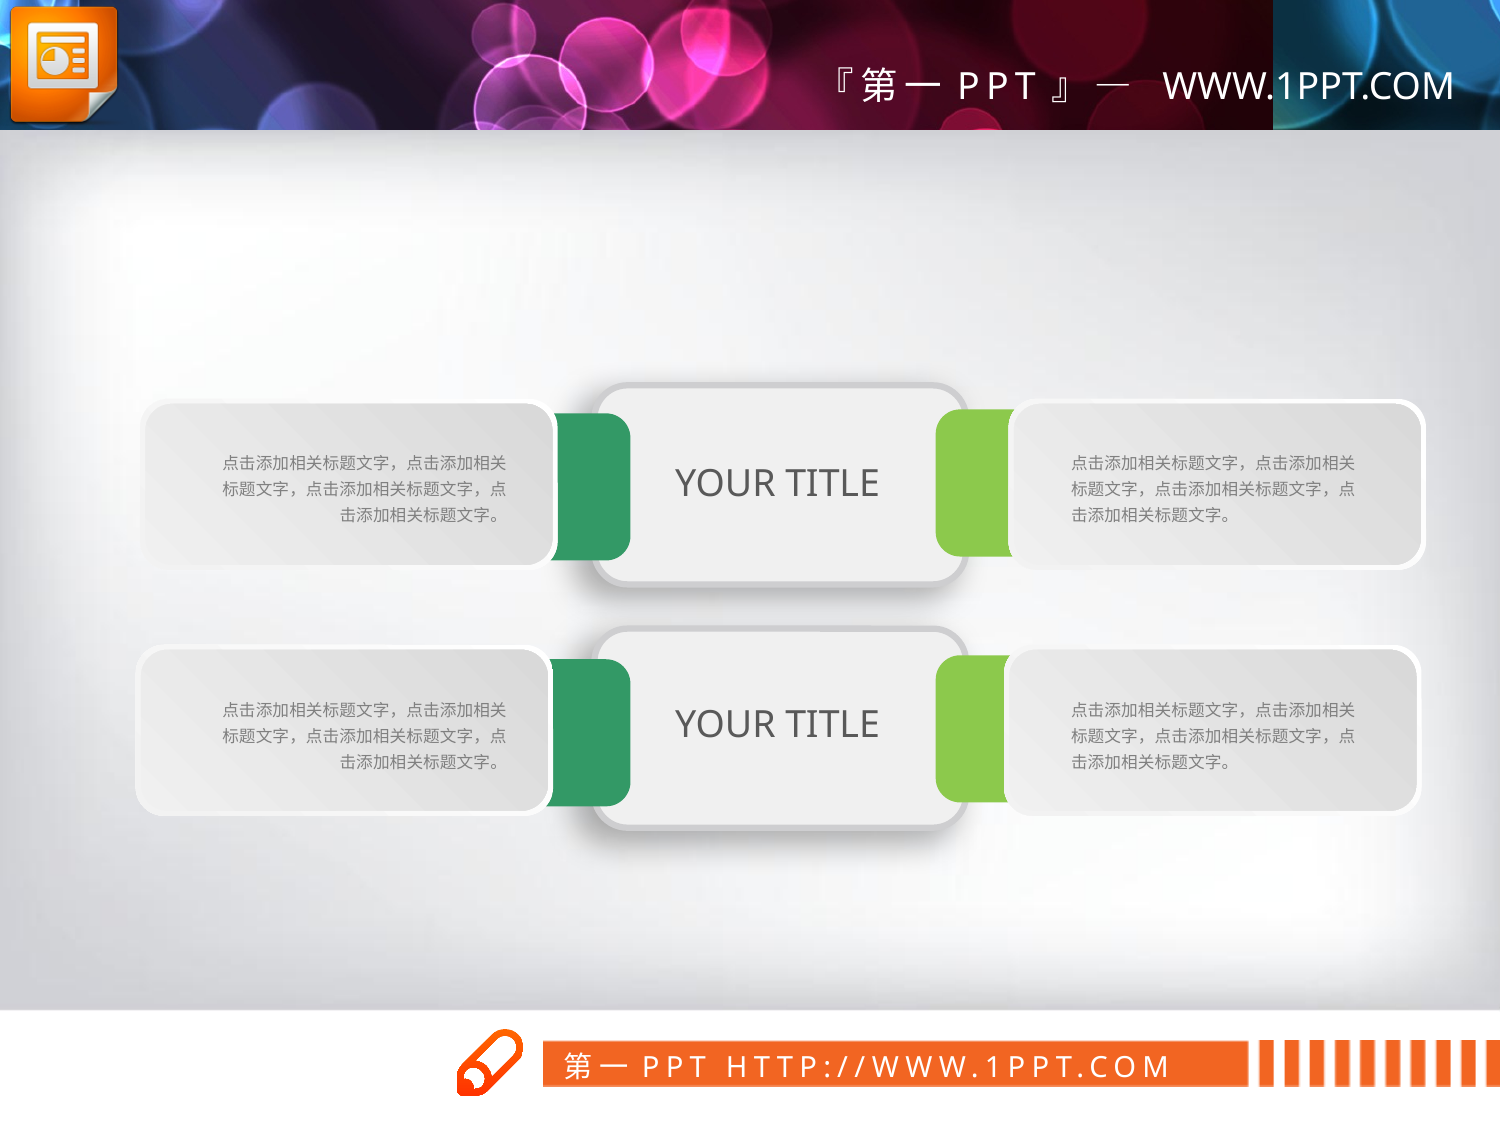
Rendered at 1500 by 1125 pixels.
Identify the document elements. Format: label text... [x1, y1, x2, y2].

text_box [935, 655, 998, 803]
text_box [557, 658, 631, 807]
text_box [1003, 644, 1422, 816]
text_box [561, 413, 631, 561]
picture [543, 1040, 1500, 1087]
text_box [595, 385, 964, 585]
text_box YOUR TITLE [659, 450, 930, 512]
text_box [1008, 398, 1427, 571]
text_box YOUR TITLE [659, 692, 930, 753]
picture [0, 0, 1500, 1012]
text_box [935, 409, 1003, 557]
text_box [594, 628, 965, 828]
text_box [139, 398, 558, 571]
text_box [135, 644, 554, 816]
